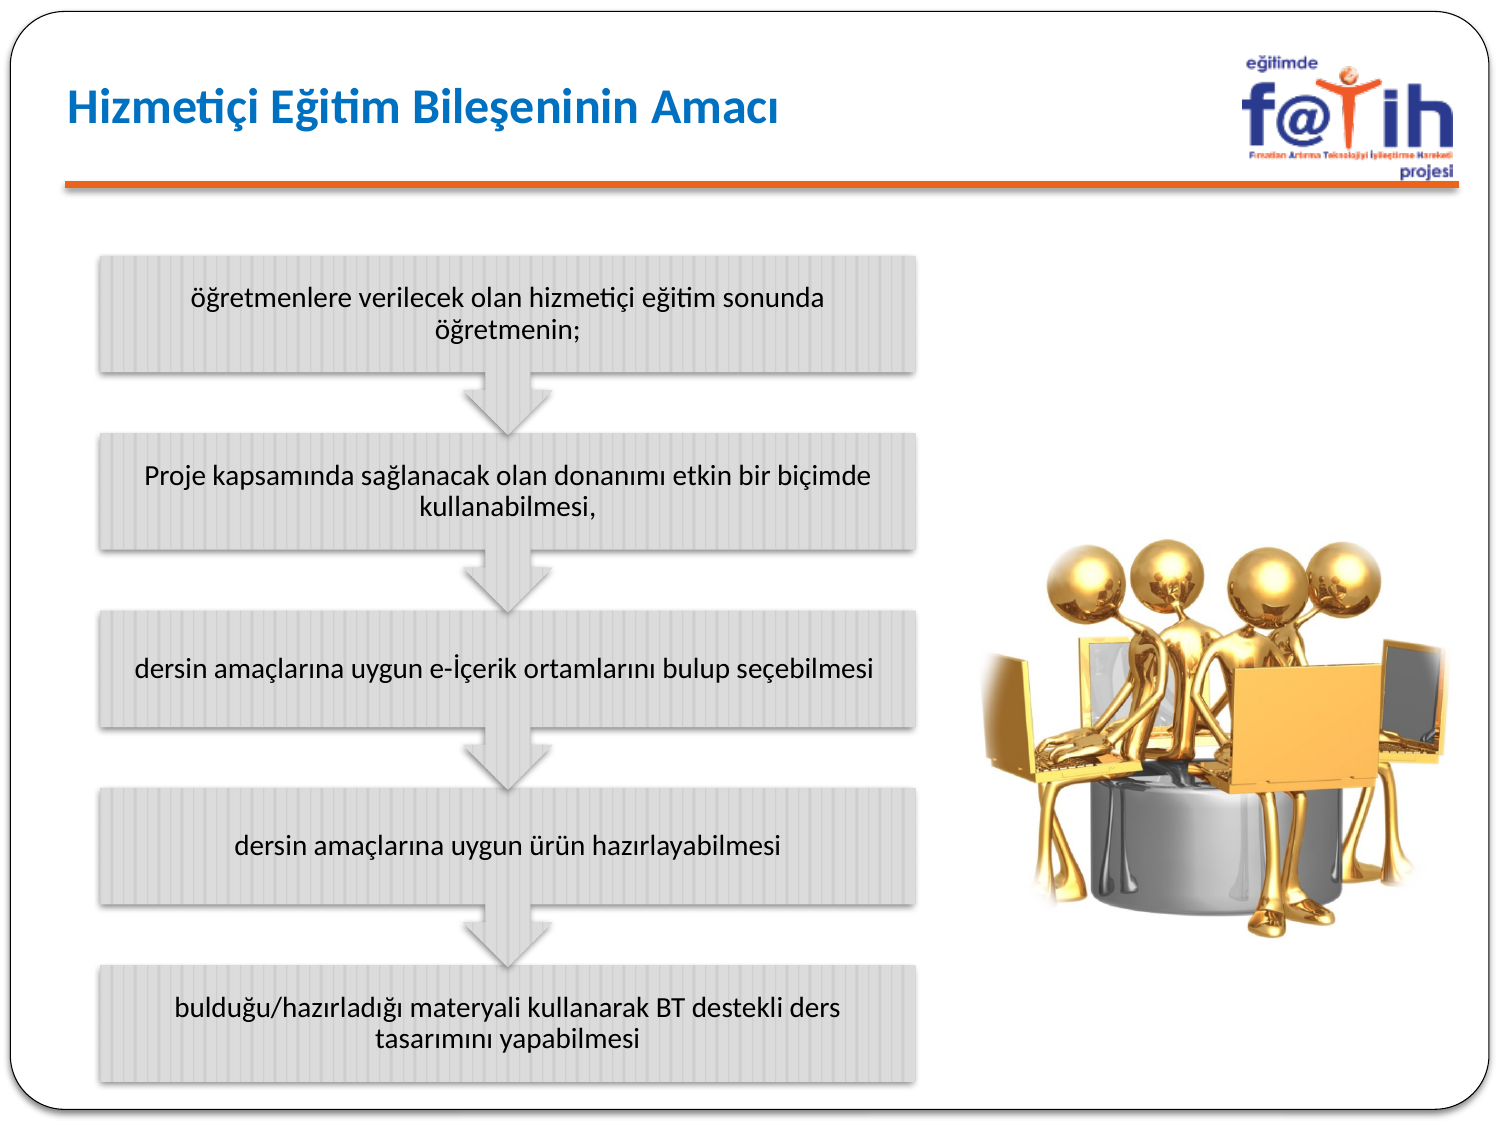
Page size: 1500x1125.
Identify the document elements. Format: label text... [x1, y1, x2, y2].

picture [966, 479, 1471, 984]
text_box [100, 255, 916, 1083]
text_box Hizmetiçi Eğitim Bileşeninin Amacı [53, 66, 1187, 149]
picture [1242, 54, 1453, 182]
